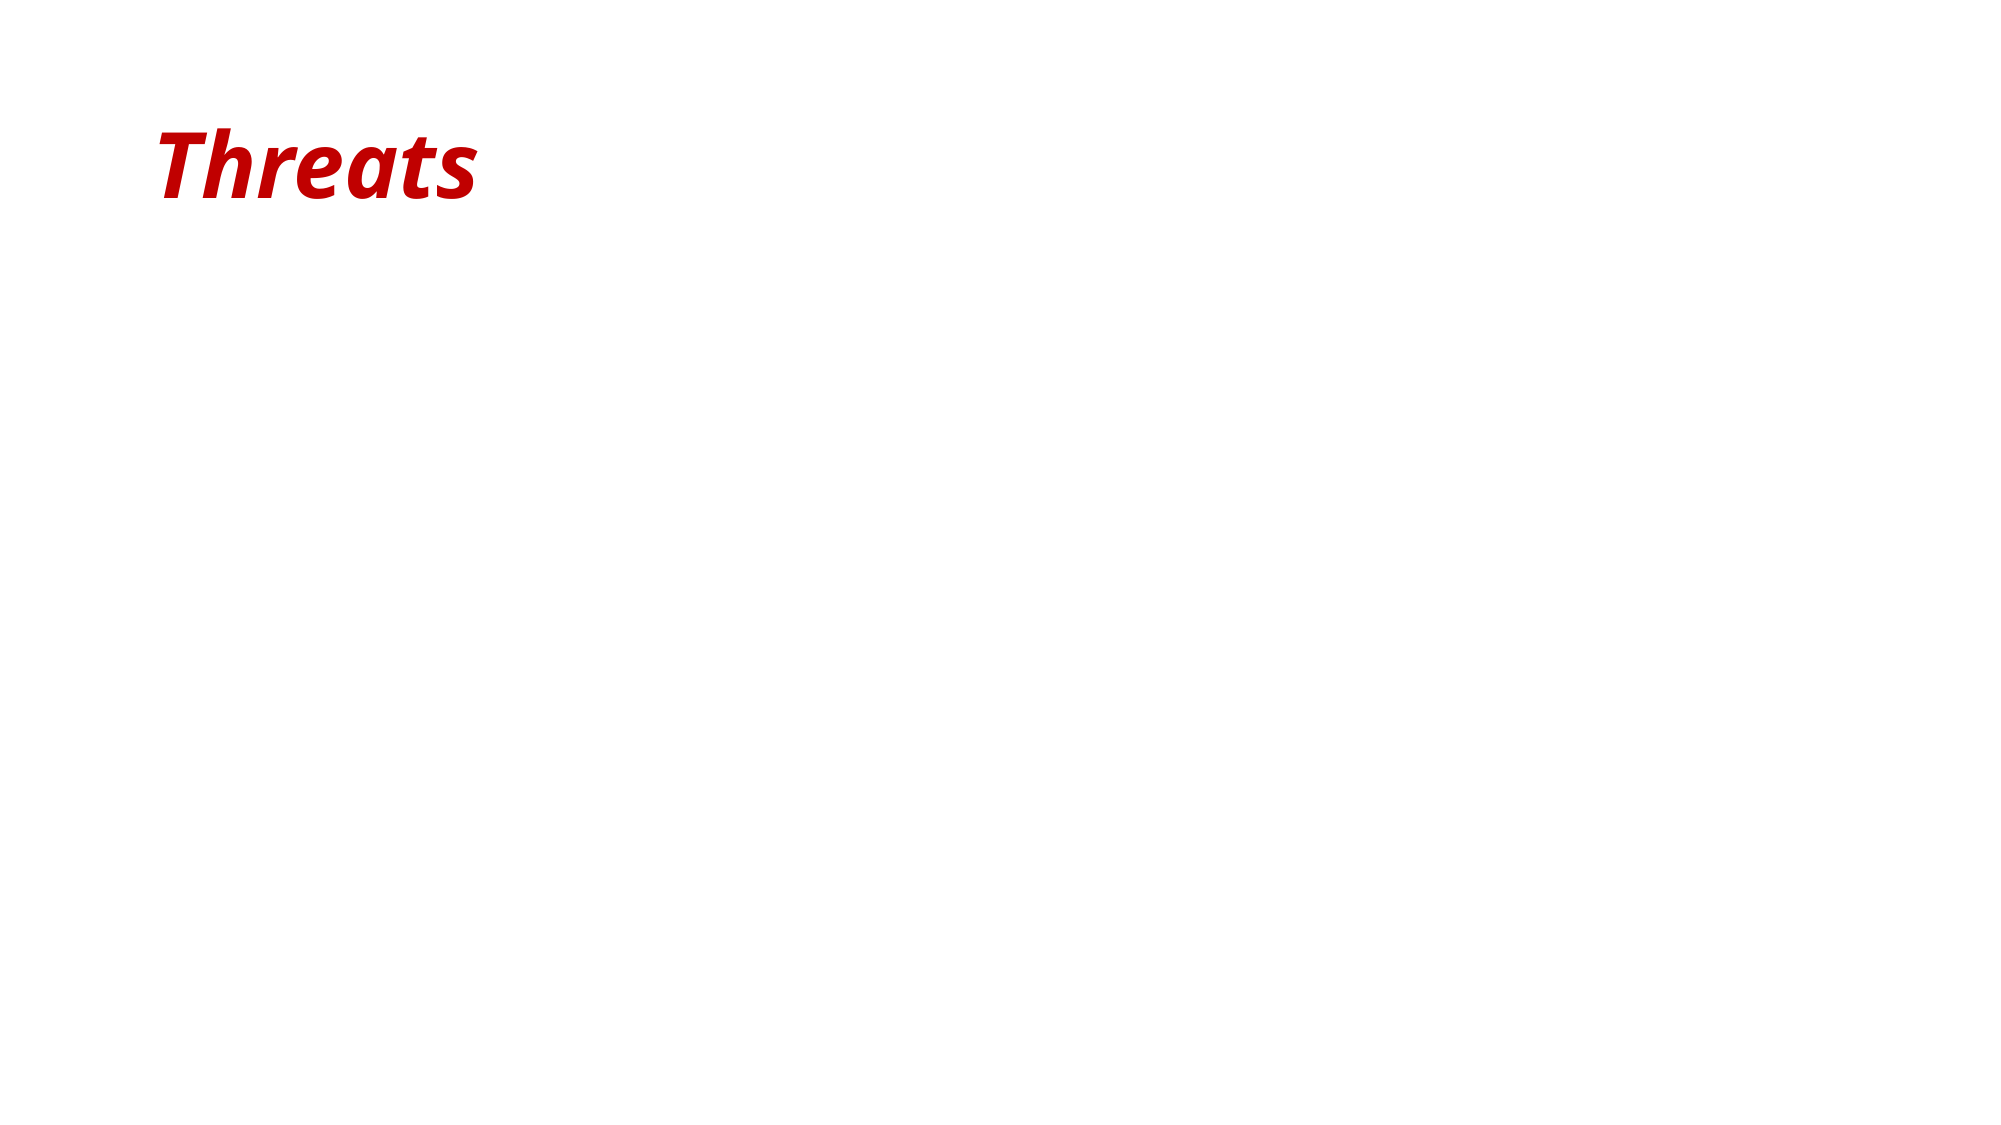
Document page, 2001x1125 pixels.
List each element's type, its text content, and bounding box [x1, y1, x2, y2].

title Threats [137, 59, 1863, 278]
